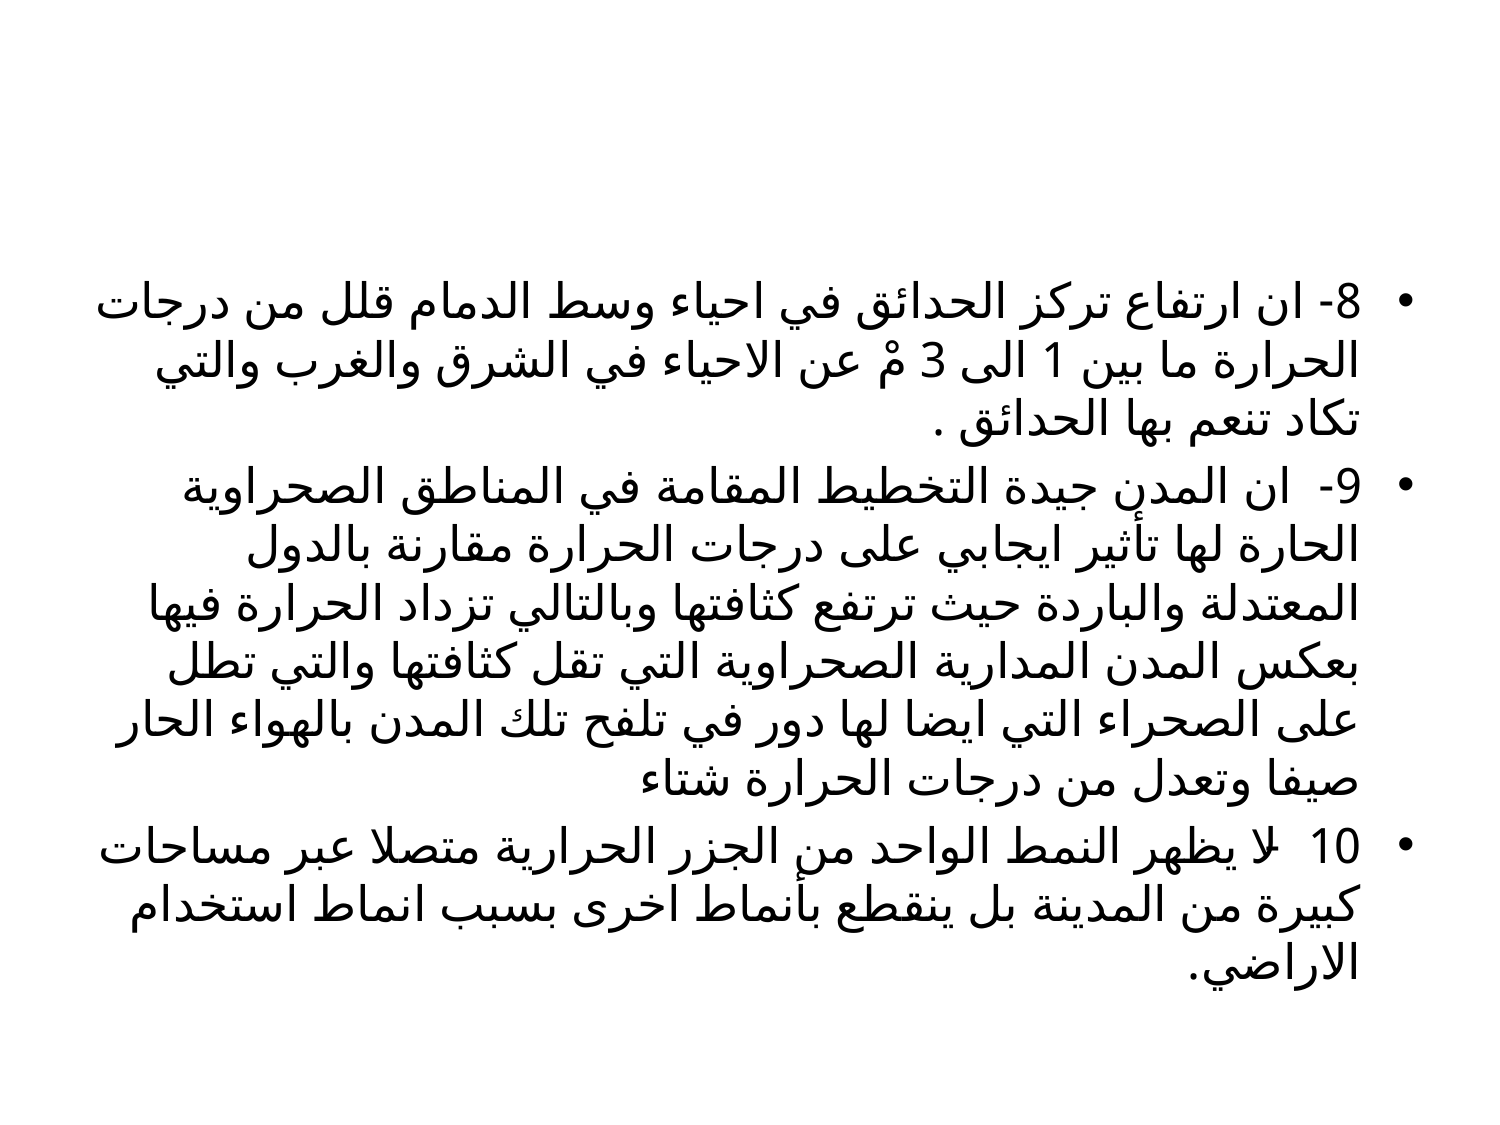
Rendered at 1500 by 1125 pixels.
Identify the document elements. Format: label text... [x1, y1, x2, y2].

list 8- ان ارتفاع تركز الحدائق في احياء وسط الدمام قلل من درجات الحرارة ما بين 1 الى 3 مْ عن الاحياء في الشرق والغرب والتي تكاد تنعم بها الحدائق . 9- ان المدن جيدة التخطيط المقامة في المناطق الصحراوية الحارة لها تأثير ايجابي على درجات الحرارة مقارنة بالدول المعتدلة والباردة حيث ترتفع كثافتها وبالتالي تزداد الحرارة فيها بعكس المدن المدارية الصحراوية التي تقل كثافتها والتي تطل على الصحراء التي ايضا لها دور في تلفح تلك المدن بالهواء الحار صيفا وتعدل من درجات الحرارة شتاء 10- لا يظهر النمط الواحد من الجزر الحرارية متصلا عبر مساحات كبيرة من المدينة بل ينقطع بأنماط اخرى بسبب انماط استخدام الاراضي. [75, 262, 1425, 1005]
